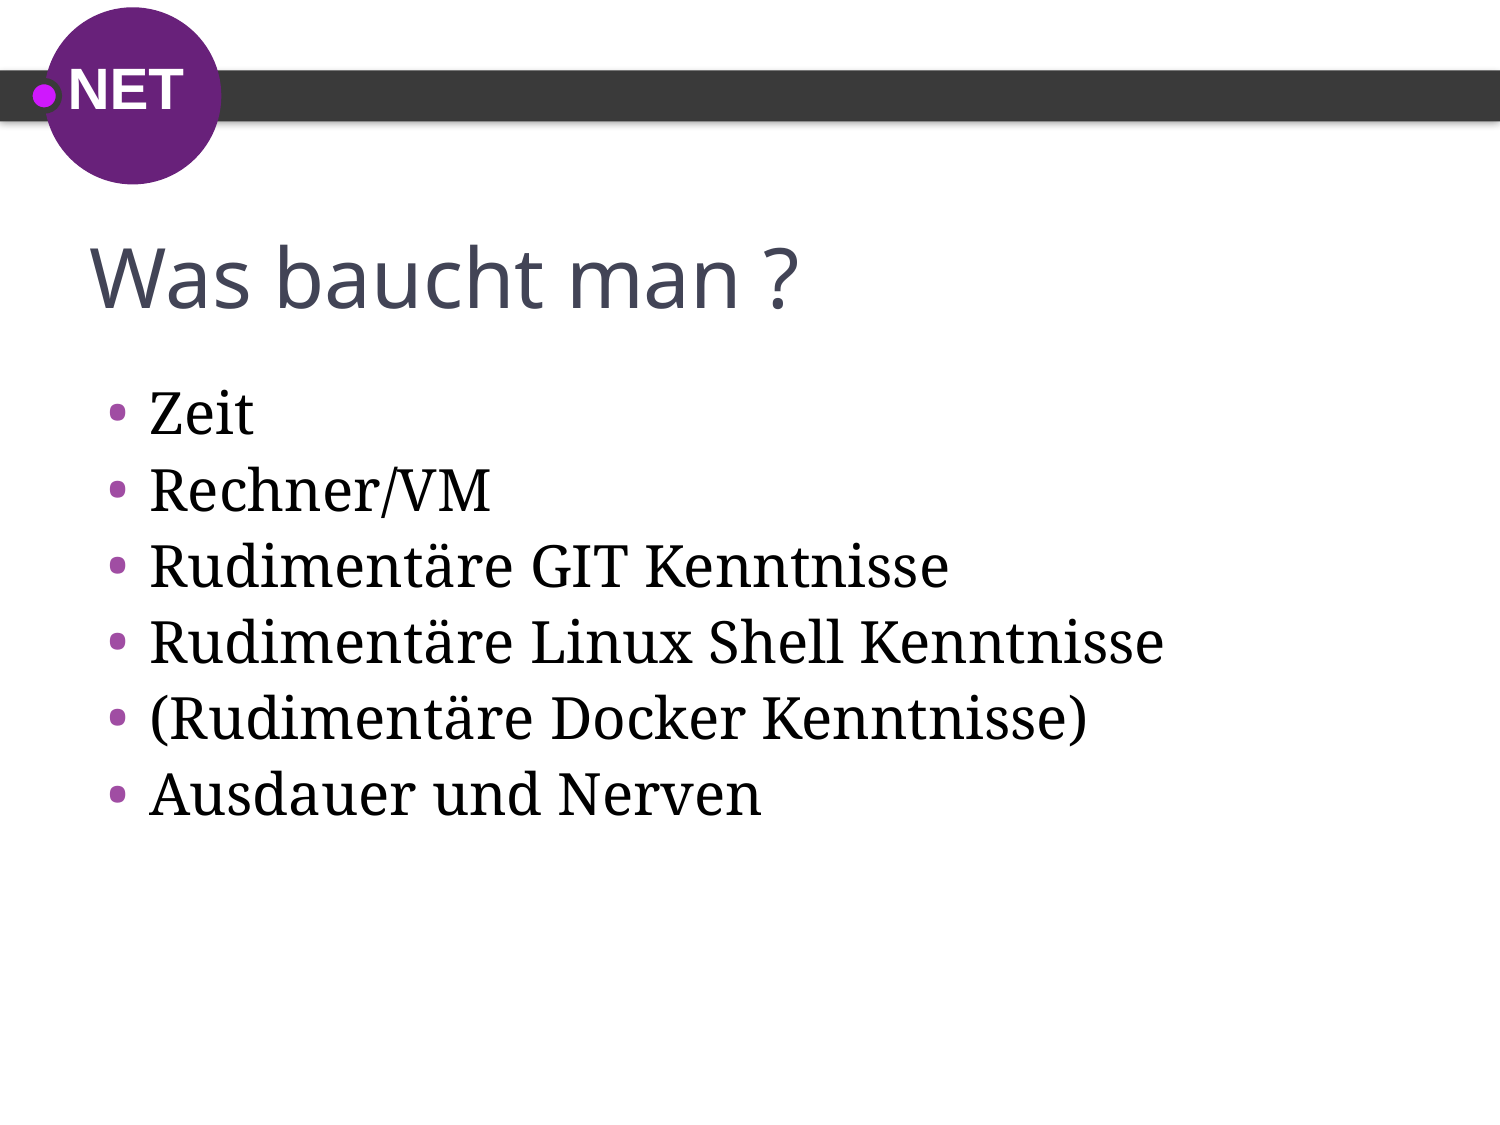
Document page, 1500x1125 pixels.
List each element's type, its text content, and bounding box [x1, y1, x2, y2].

list Zeit Rechner/VM Rudimentäre GIT Kenntnisse Rudimentäre Linux Shell Kenntnisse (Rudimentäre Docker Kenntnisse) Ausdauer und Nerven [75, 368, 1425, 1079]
title Was baucht man ? [75, 187, 1425, 363]
